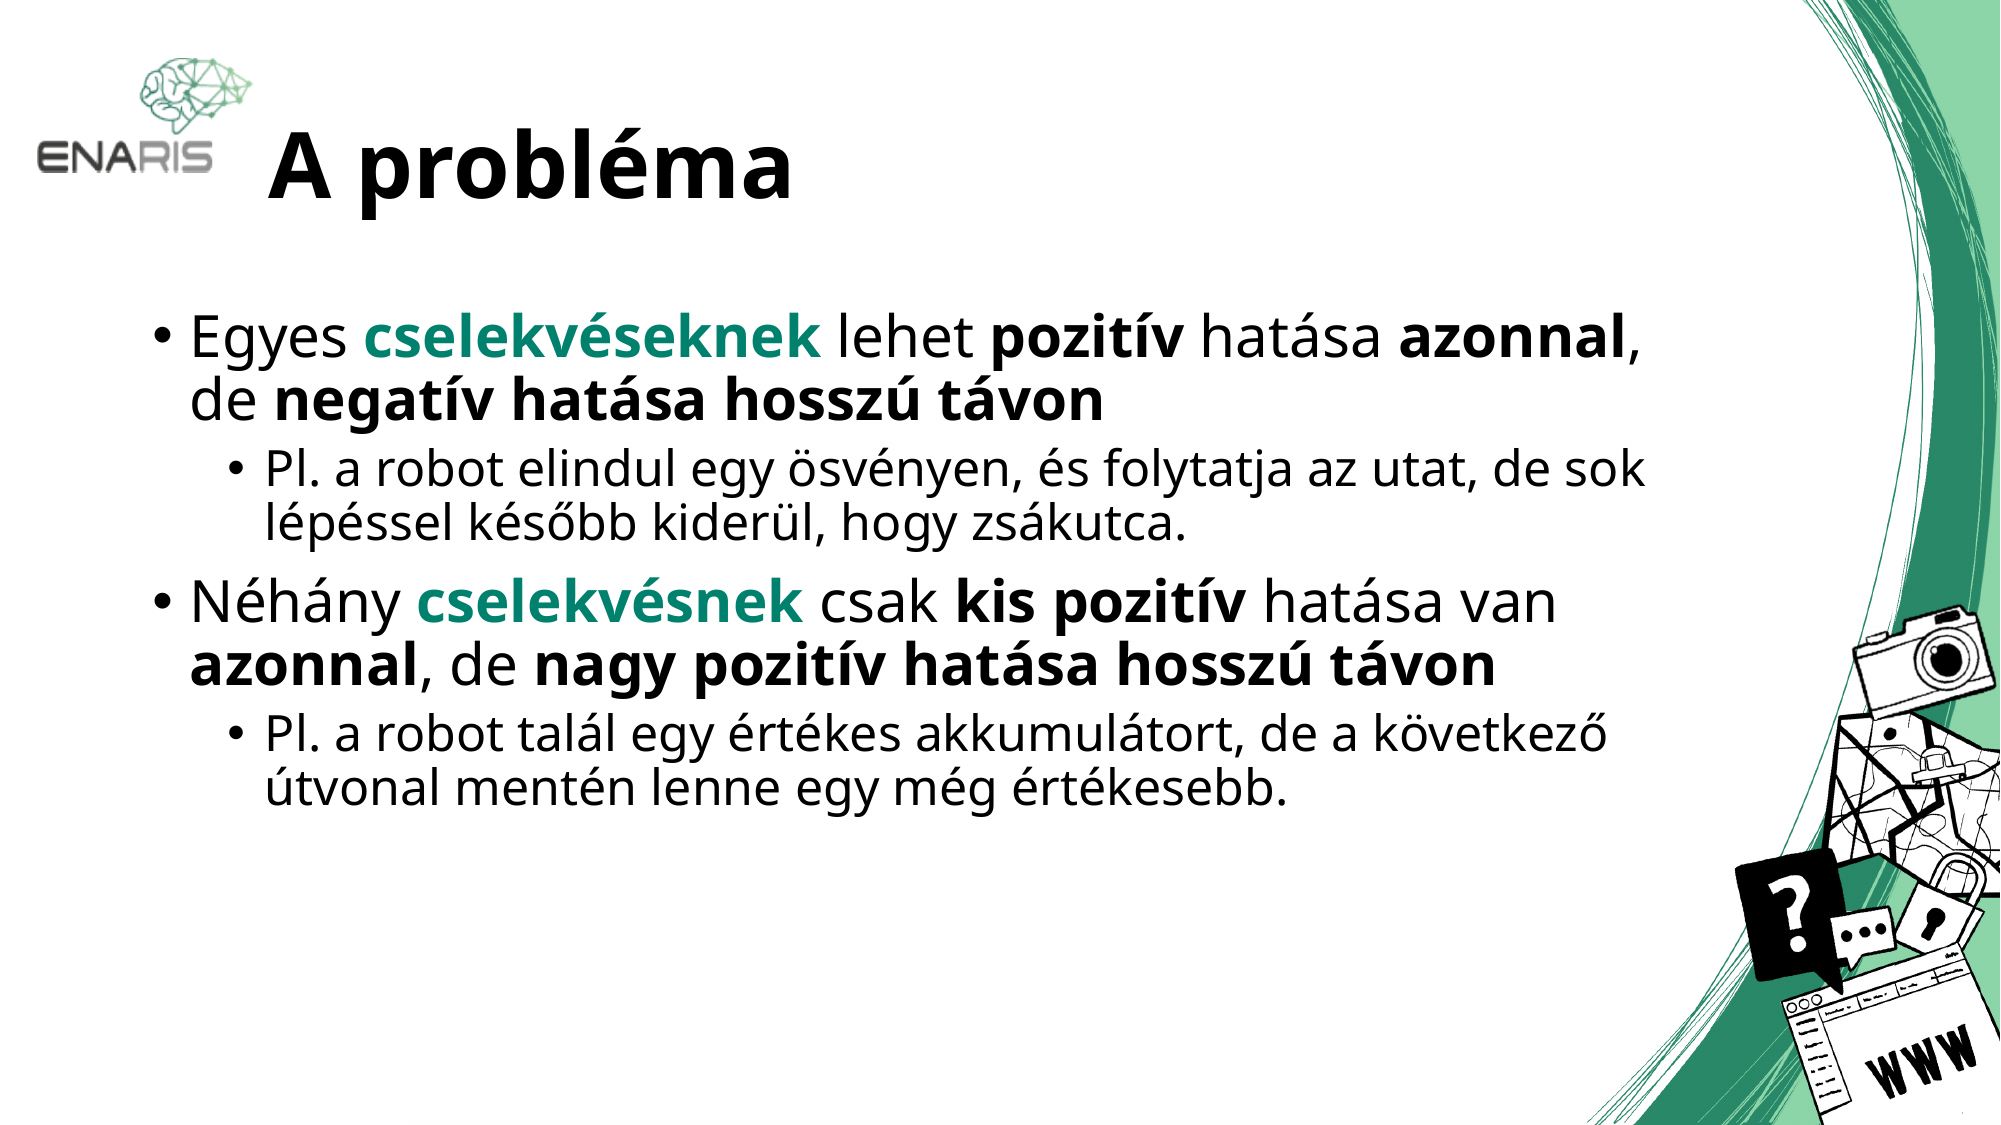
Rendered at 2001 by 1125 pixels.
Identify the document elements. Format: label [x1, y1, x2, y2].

picture [37, 58, 254, 173]
list [137, 299, 1728, 1014]
picture [408, 0, 2000, 1125]
title [253, 59, 1863, 278]
